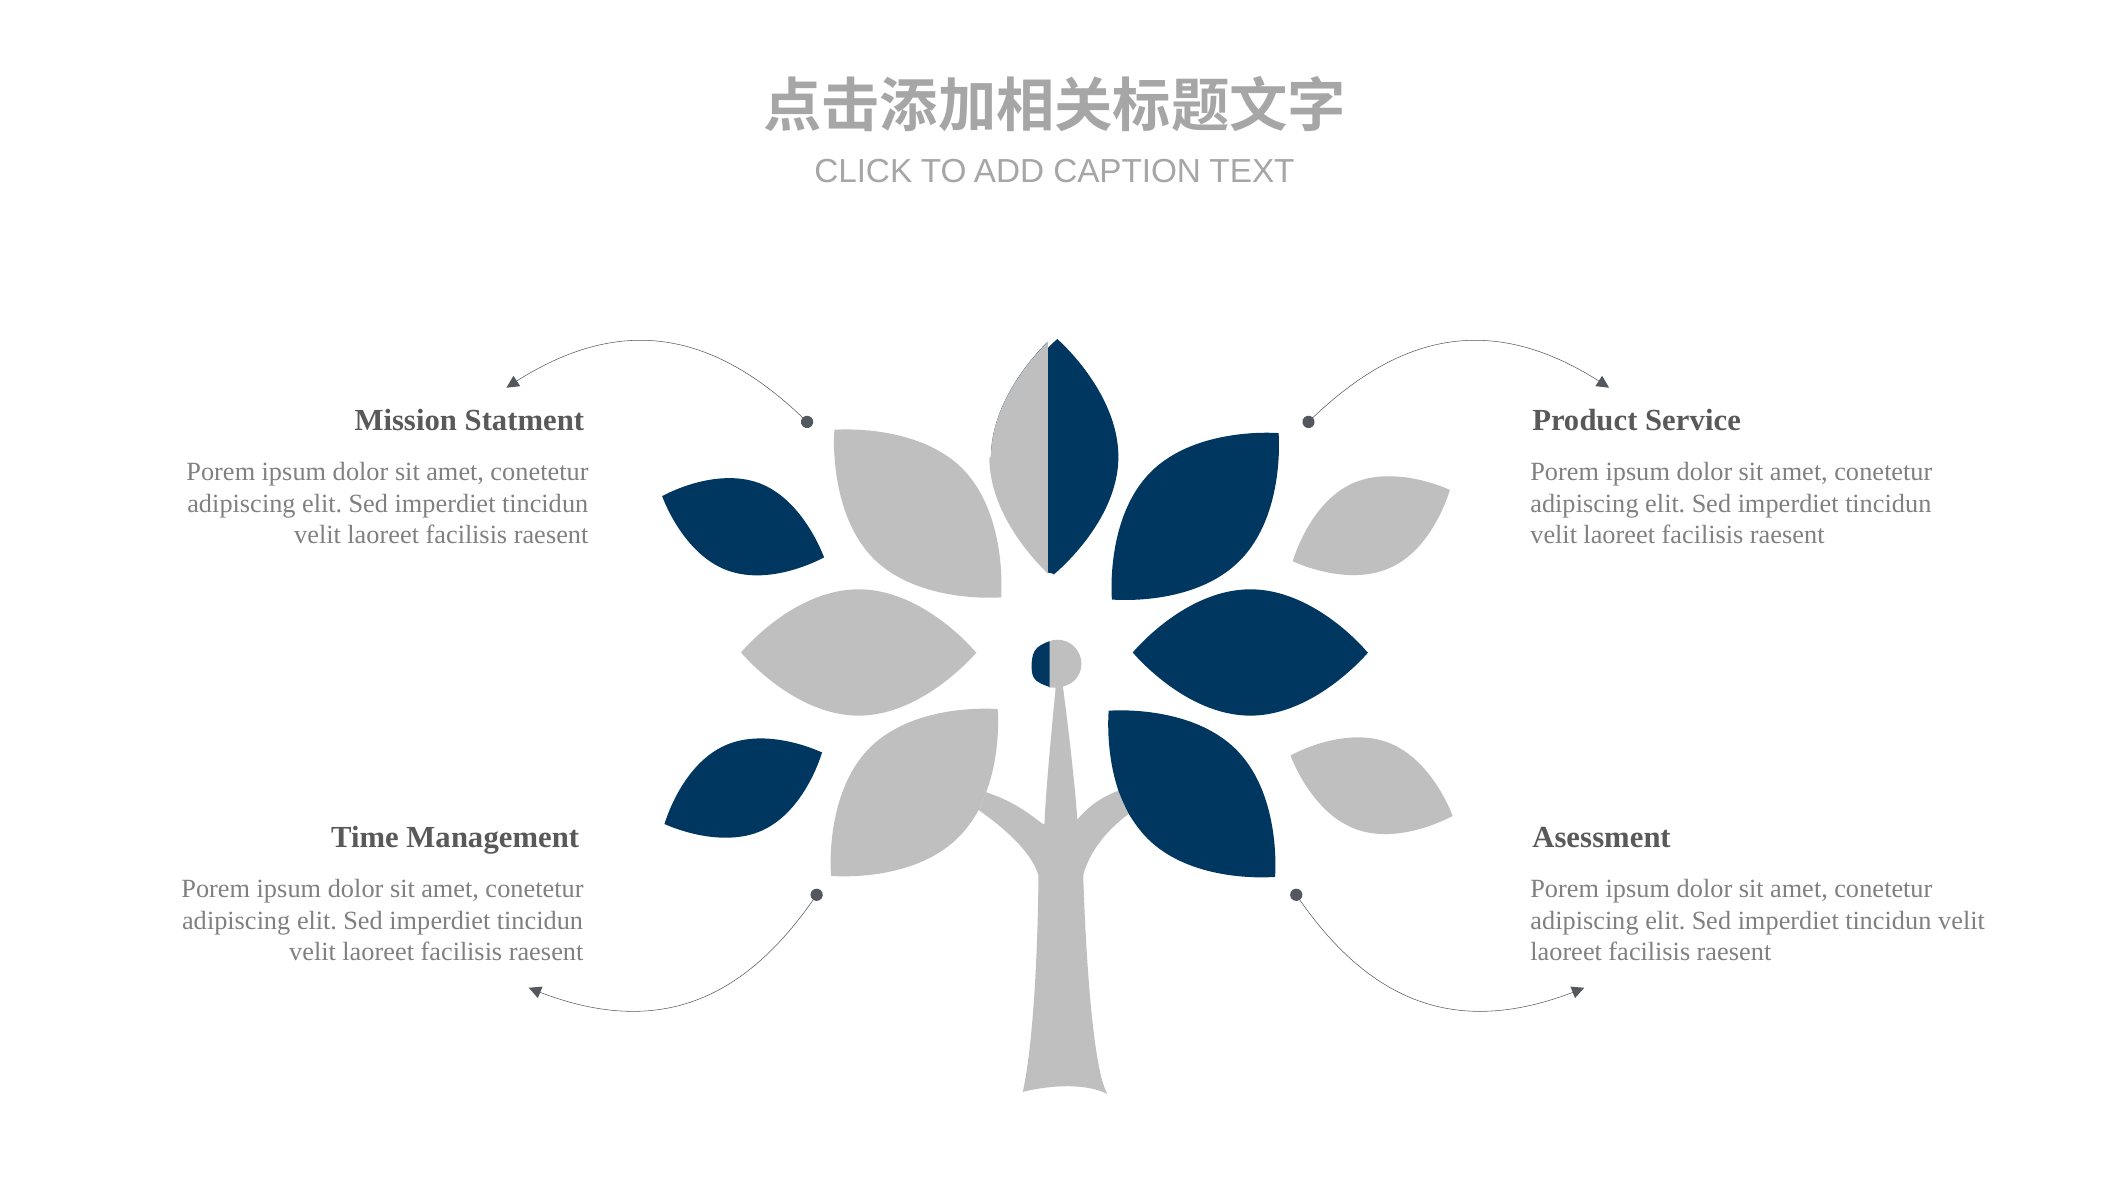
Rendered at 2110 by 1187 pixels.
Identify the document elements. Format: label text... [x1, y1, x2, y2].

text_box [150, 812, 596, 968]
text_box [662, 339, 1453, 885]
text_box 点击添加相关标题文字 [756, 68, 1354, 139]
text_box CLICK TO ADD CAPTION TEXT [809, 149, 1300, 190]
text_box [156, 395, 601, 551]
text_box [1453, 340, 1610, 406]
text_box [1516, 812, 1990, 968]
text_box [506, 340, 662, 406]
text_box [1290, 888, 1585, 1012]
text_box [1516, 395, 1962, 551]
text_box [528, 888, 823, 1012]
text_box [1022, 885, 1108, 1095]
